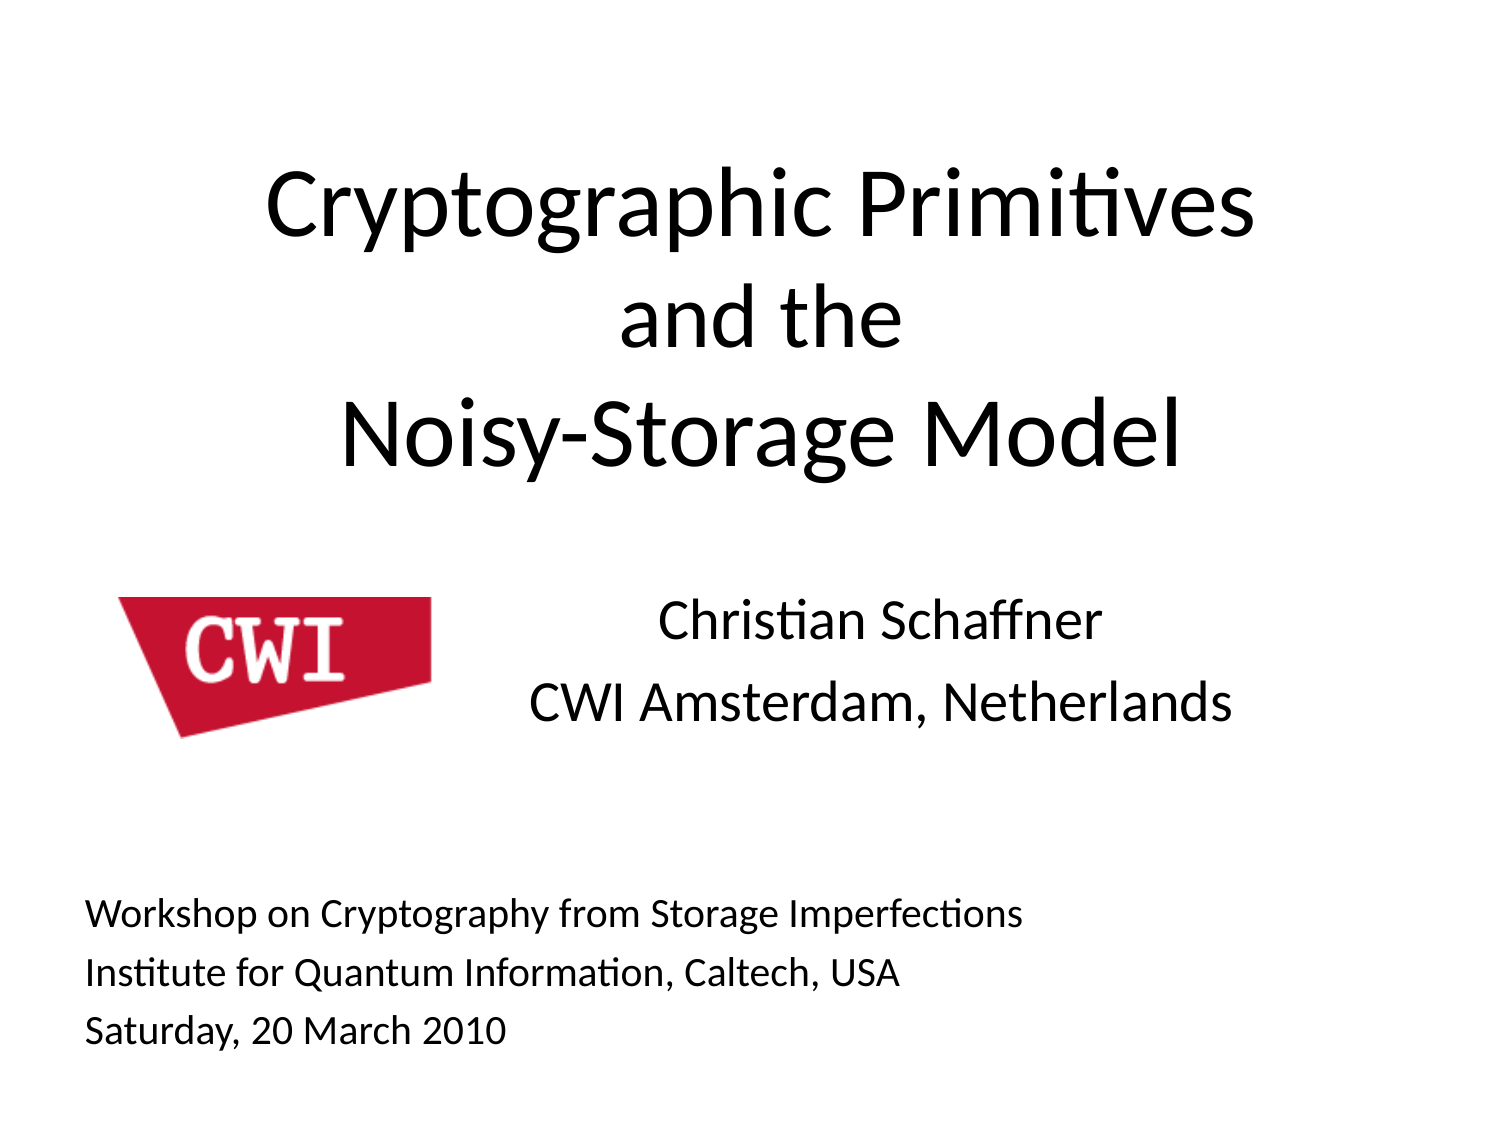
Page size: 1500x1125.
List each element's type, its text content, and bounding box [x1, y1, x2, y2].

text_box Workshop on Cryptography from Storage Imperfections Institute for Quantum Information, Caltech, USA Saturday, 20 March 2010 [70, 878, 1407, 1079]
picture [116, 597, 435, 739]
text_box Christian Schaffner CWI Amsterdam, Netherlands [356, 574, 1407, 774]
title Cryptographic Primitives and the Noisy-Storage Model [93, 128, 1430, 539]
